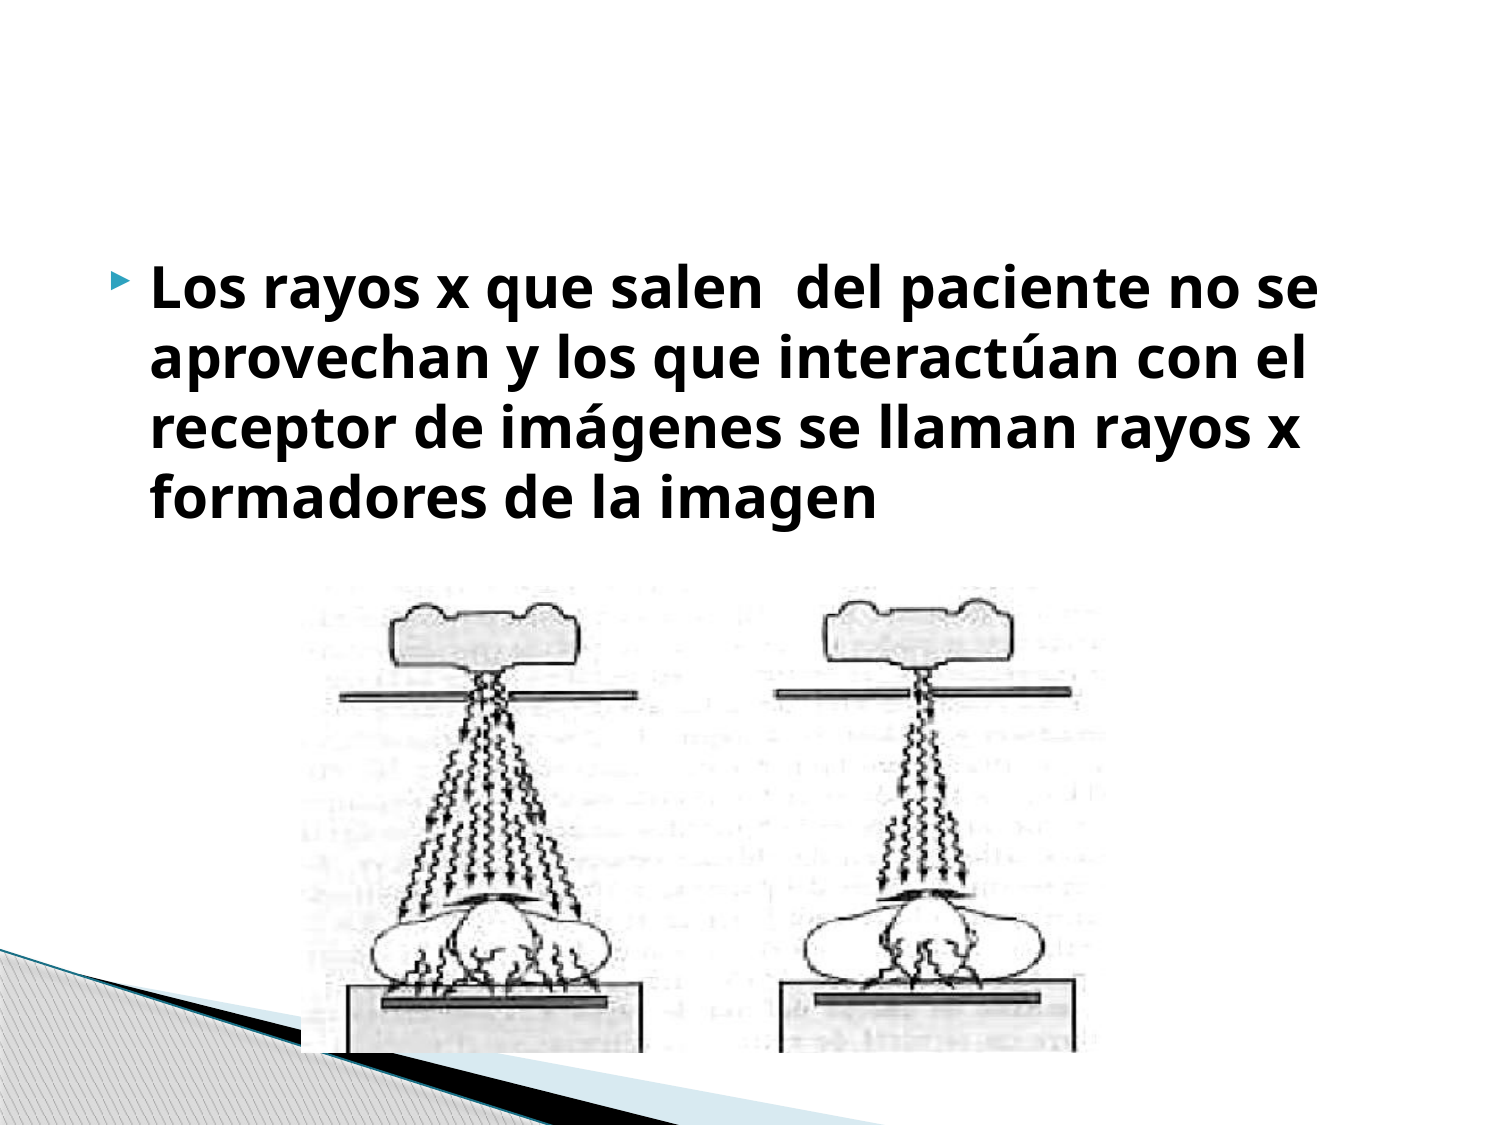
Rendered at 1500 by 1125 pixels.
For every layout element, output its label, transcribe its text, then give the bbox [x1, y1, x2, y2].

picture [300, 585, 1106, 1053]
list Los rayos x que salen del paciente no se aprovechan y los que interactúan con el receptor de imágenes se llaman rayos x formadores de la imagen [75, 243, 1425, 986]
